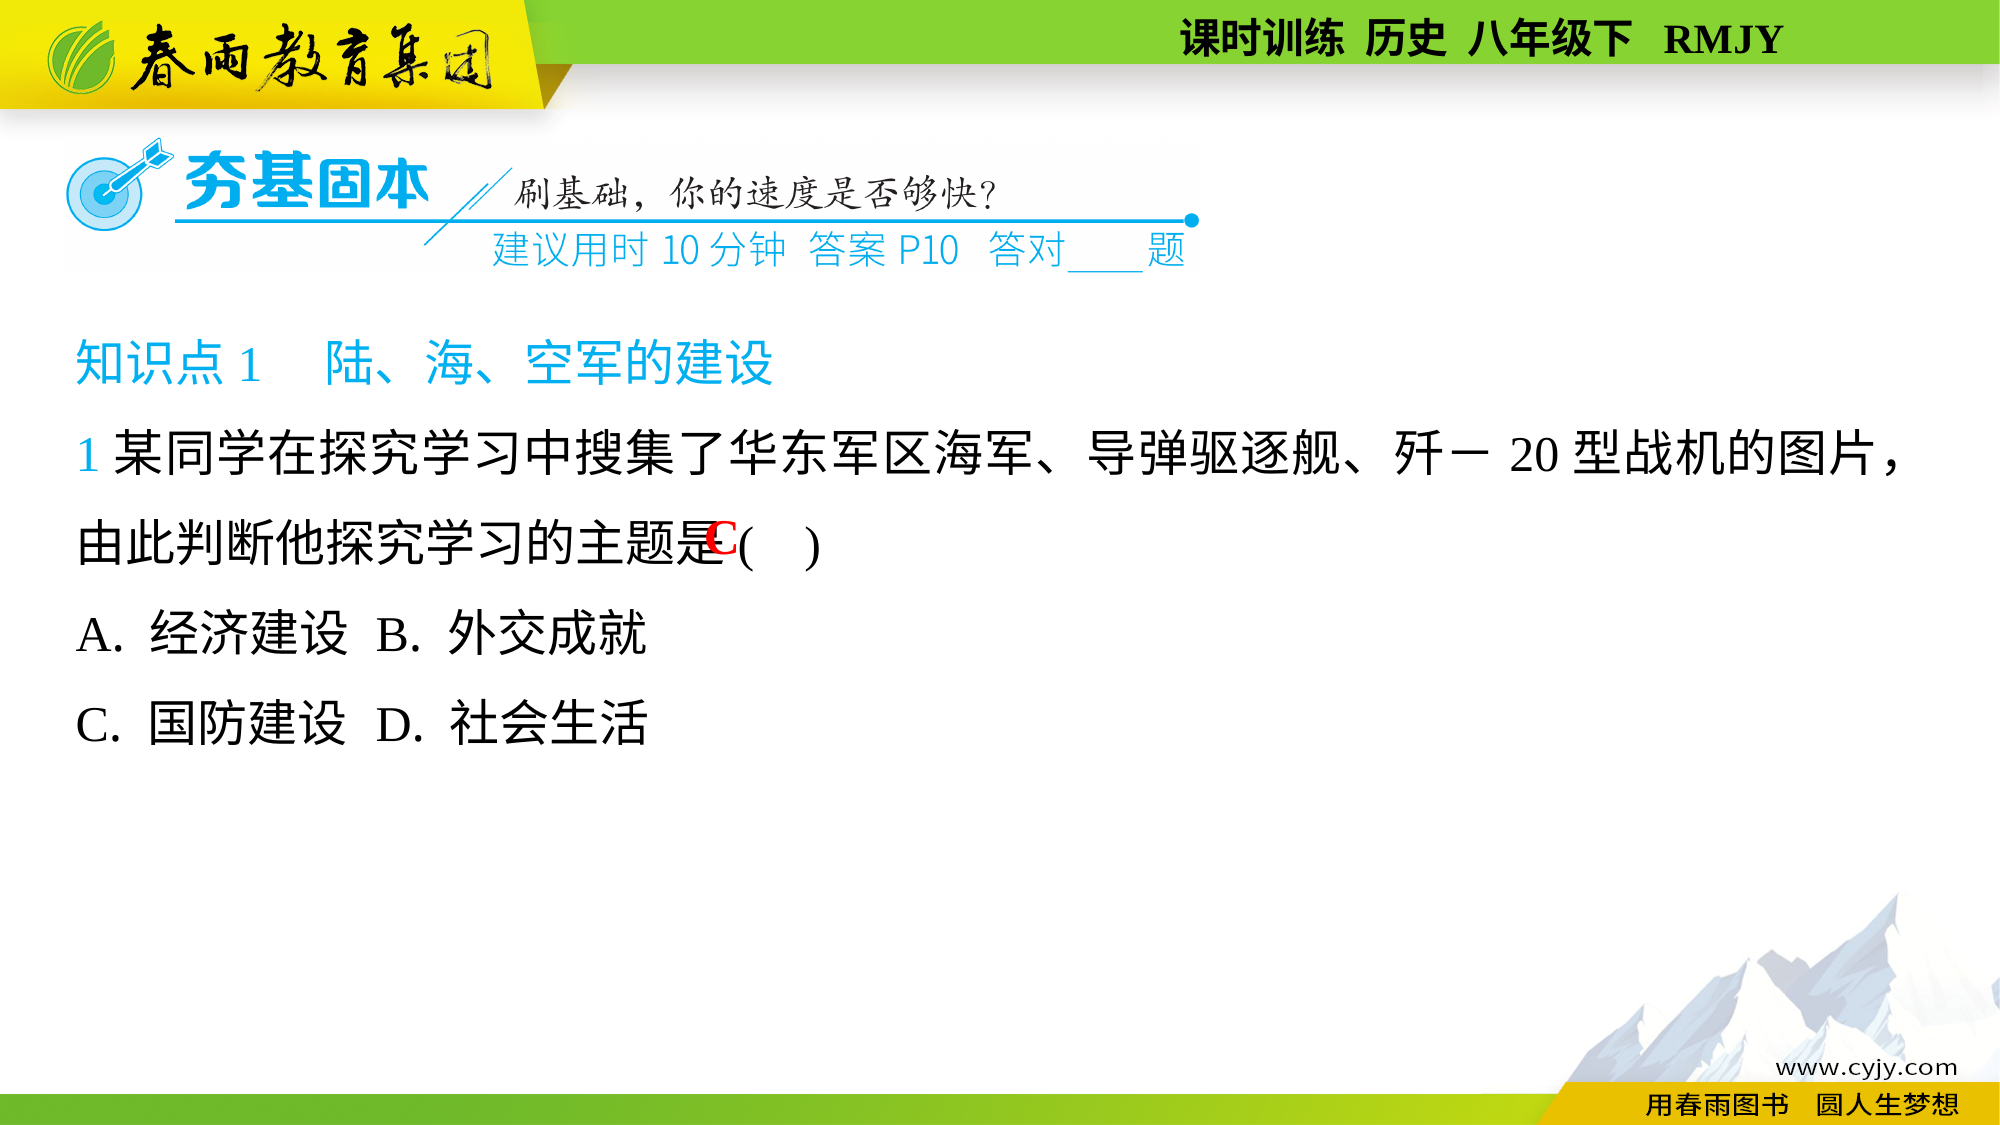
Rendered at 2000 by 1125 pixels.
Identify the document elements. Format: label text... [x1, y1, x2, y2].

picture [0, 0, 2000, 1125]
text_box C [688, 497, 755, 572]
list 知识点1 陆、海、空军的建设 1某同学在探究学习中搜集了华东军区海军、导弹驱逐舰、歼－20型战机的图片，由此判断他探究学习的主题是( ) A. 经济建设 B. 外交成就 C. 国防建设 D. 社会生活 [60, 293, 1945, 752]
